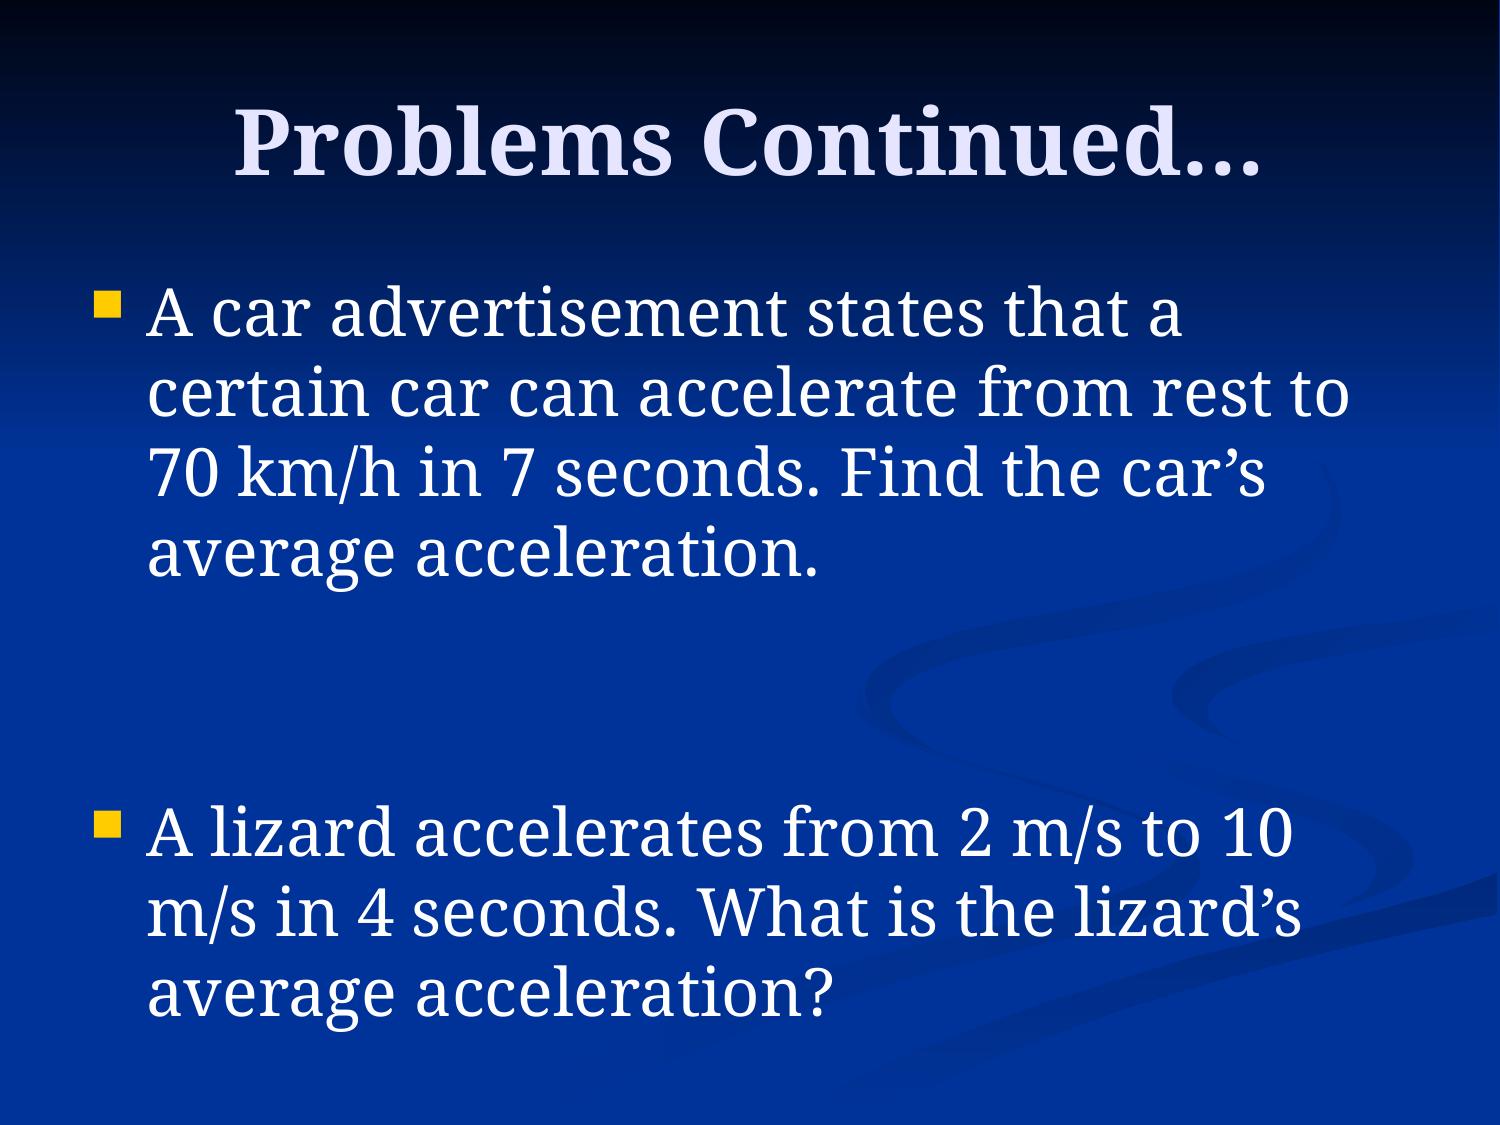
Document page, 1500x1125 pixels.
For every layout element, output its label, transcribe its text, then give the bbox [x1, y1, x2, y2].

list A car advertisement states that a certain car can accelerate from rest to 70 km/h in 7 seconds. Find the car’s average acceleration. A lizard accelerates from 2 m/s to 10 m/s in 4 seconds. What is the lizard’s average acceleration? [74, 262, 1426, 1006]
title Problems Continued… [74, 44, 1426, 233]
